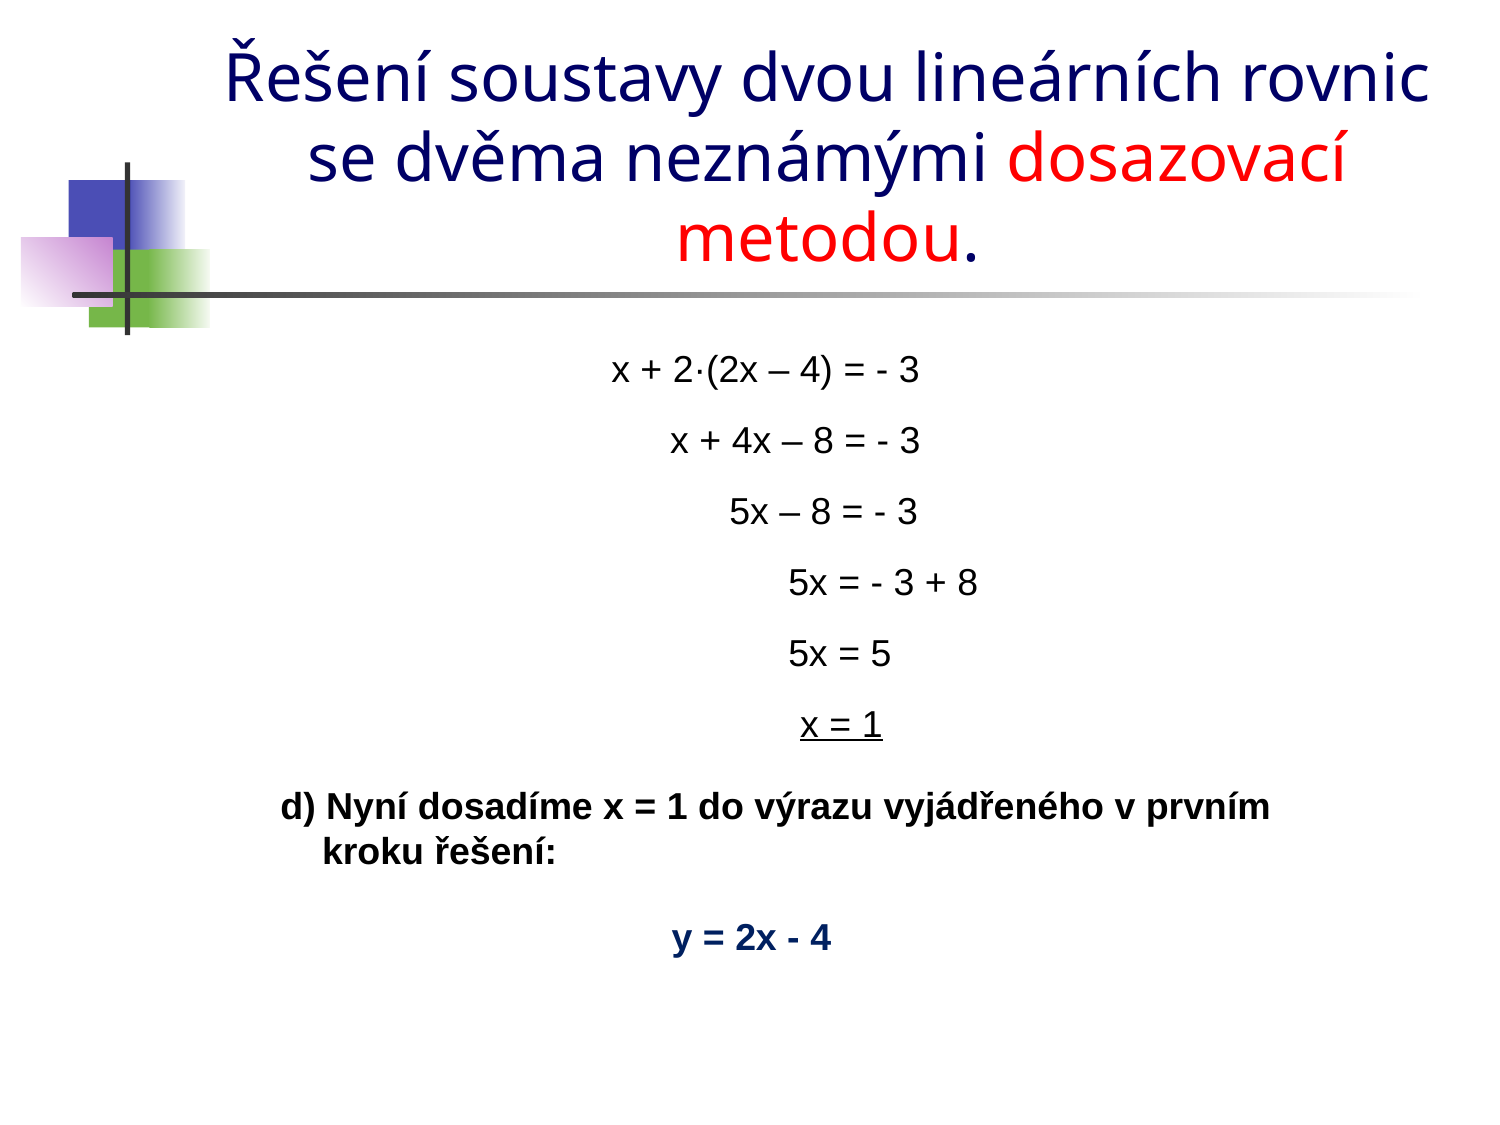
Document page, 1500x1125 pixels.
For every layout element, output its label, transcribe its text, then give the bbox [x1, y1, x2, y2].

text_box d) Nyní dosadíme x = 1 do výrazu vyjádřeného v prvním kroku řešení: [265, 775, 1376, 880]
text_box x = 1 [785, 692, 1199, 753]
text_box 5x = 5 [773, 621, 1188, 682]
title Řešení soustavy dvou lineárních rovnic se dvěma neznámými dosazovací metodou. [188, 34, 1468, 276]
text_box 5x – 8 = - 3 [714, 479, 1128, 540]
text_box x + 4x – 8 = - 3 [655, 408, 1069, 469]
text_box 5x = - 3 + 8 [773, 550, 1188, 611]
text_box y = 2x - 4 [572, 905, 1247, 965]
text_box x + 2·(2x – 4) = - 3 [596, 338, 1010, 398]
